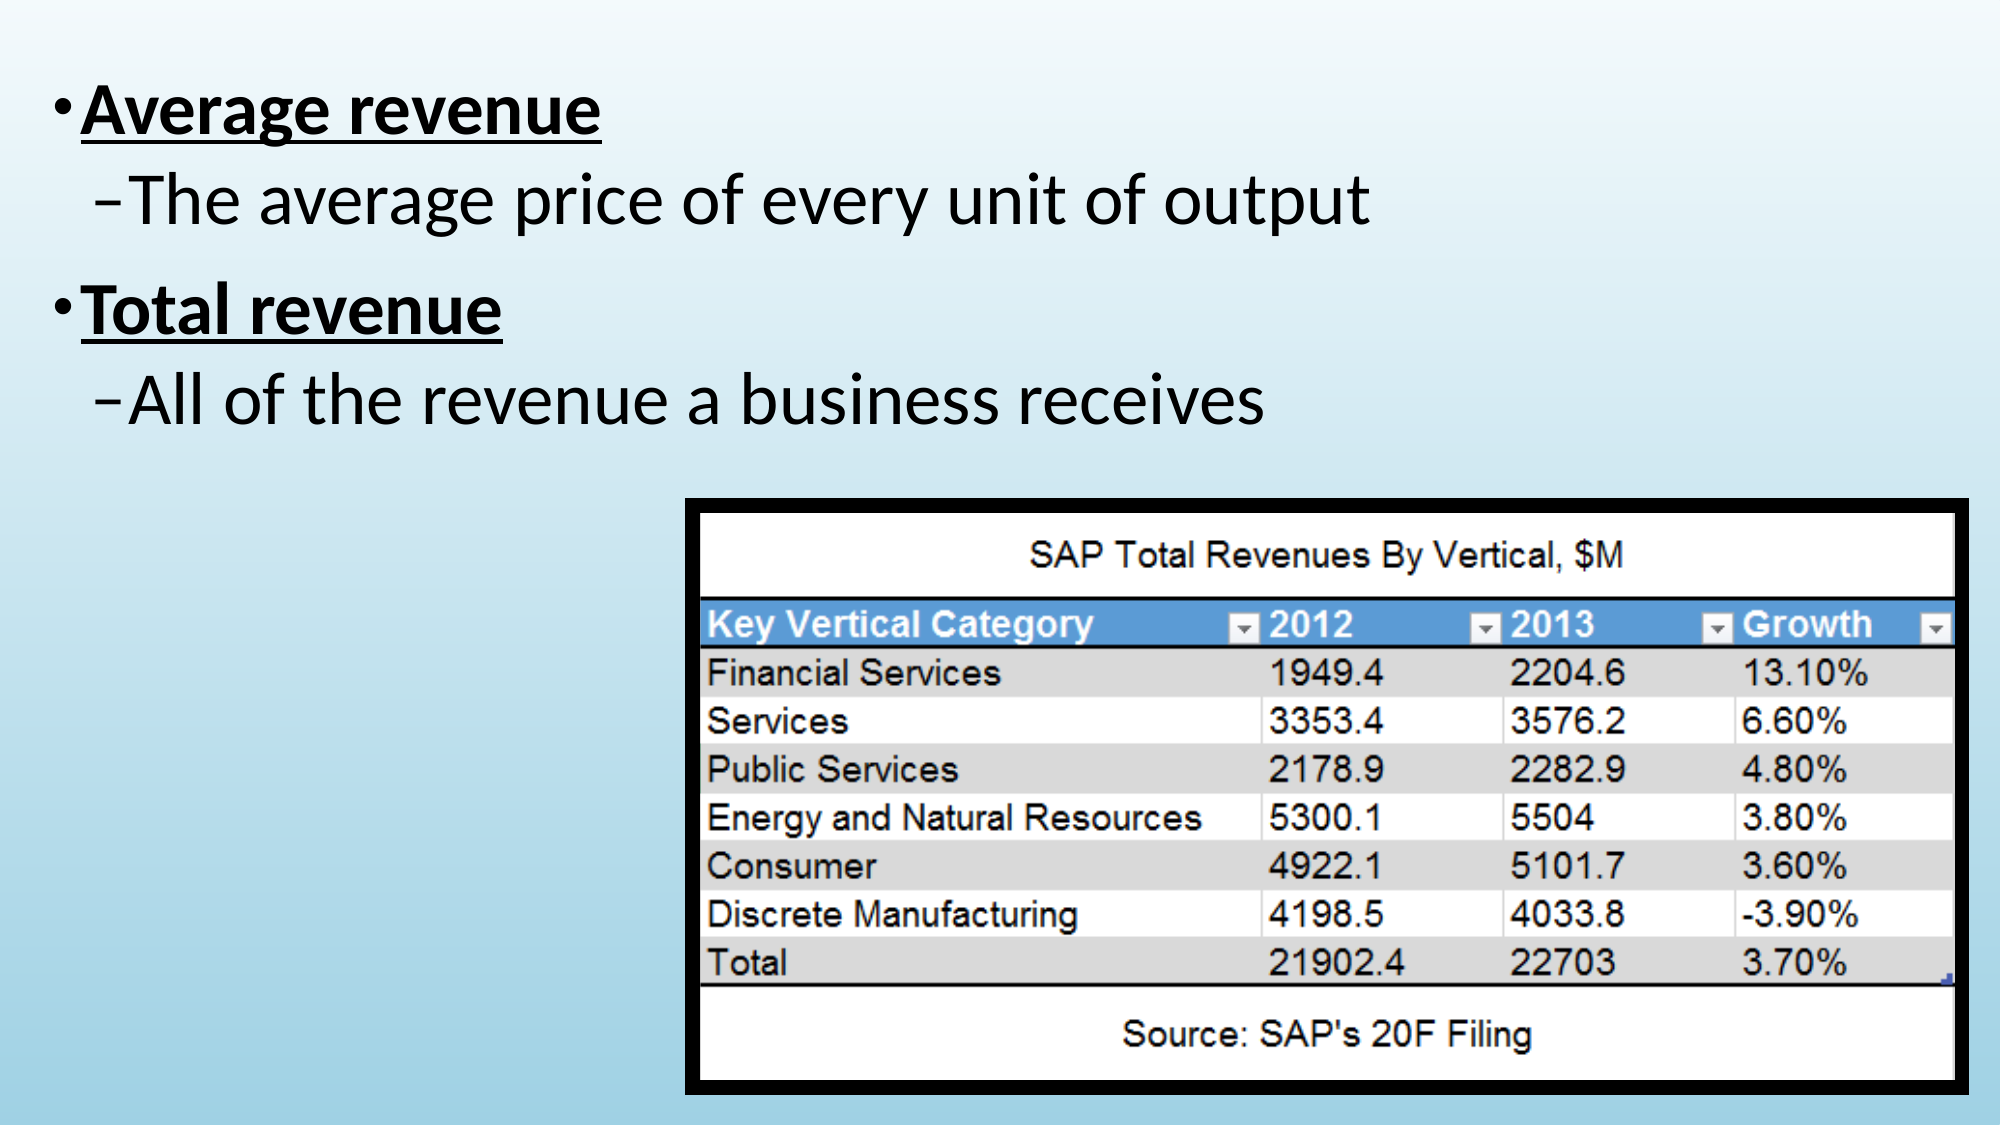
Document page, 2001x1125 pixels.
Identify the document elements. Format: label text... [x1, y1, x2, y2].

list Average revenue The average price of every unit of output Total revenue All of the revenue a business receives [37, 62, 1450, 741]
picture [699, 512, 1955, 1080]
